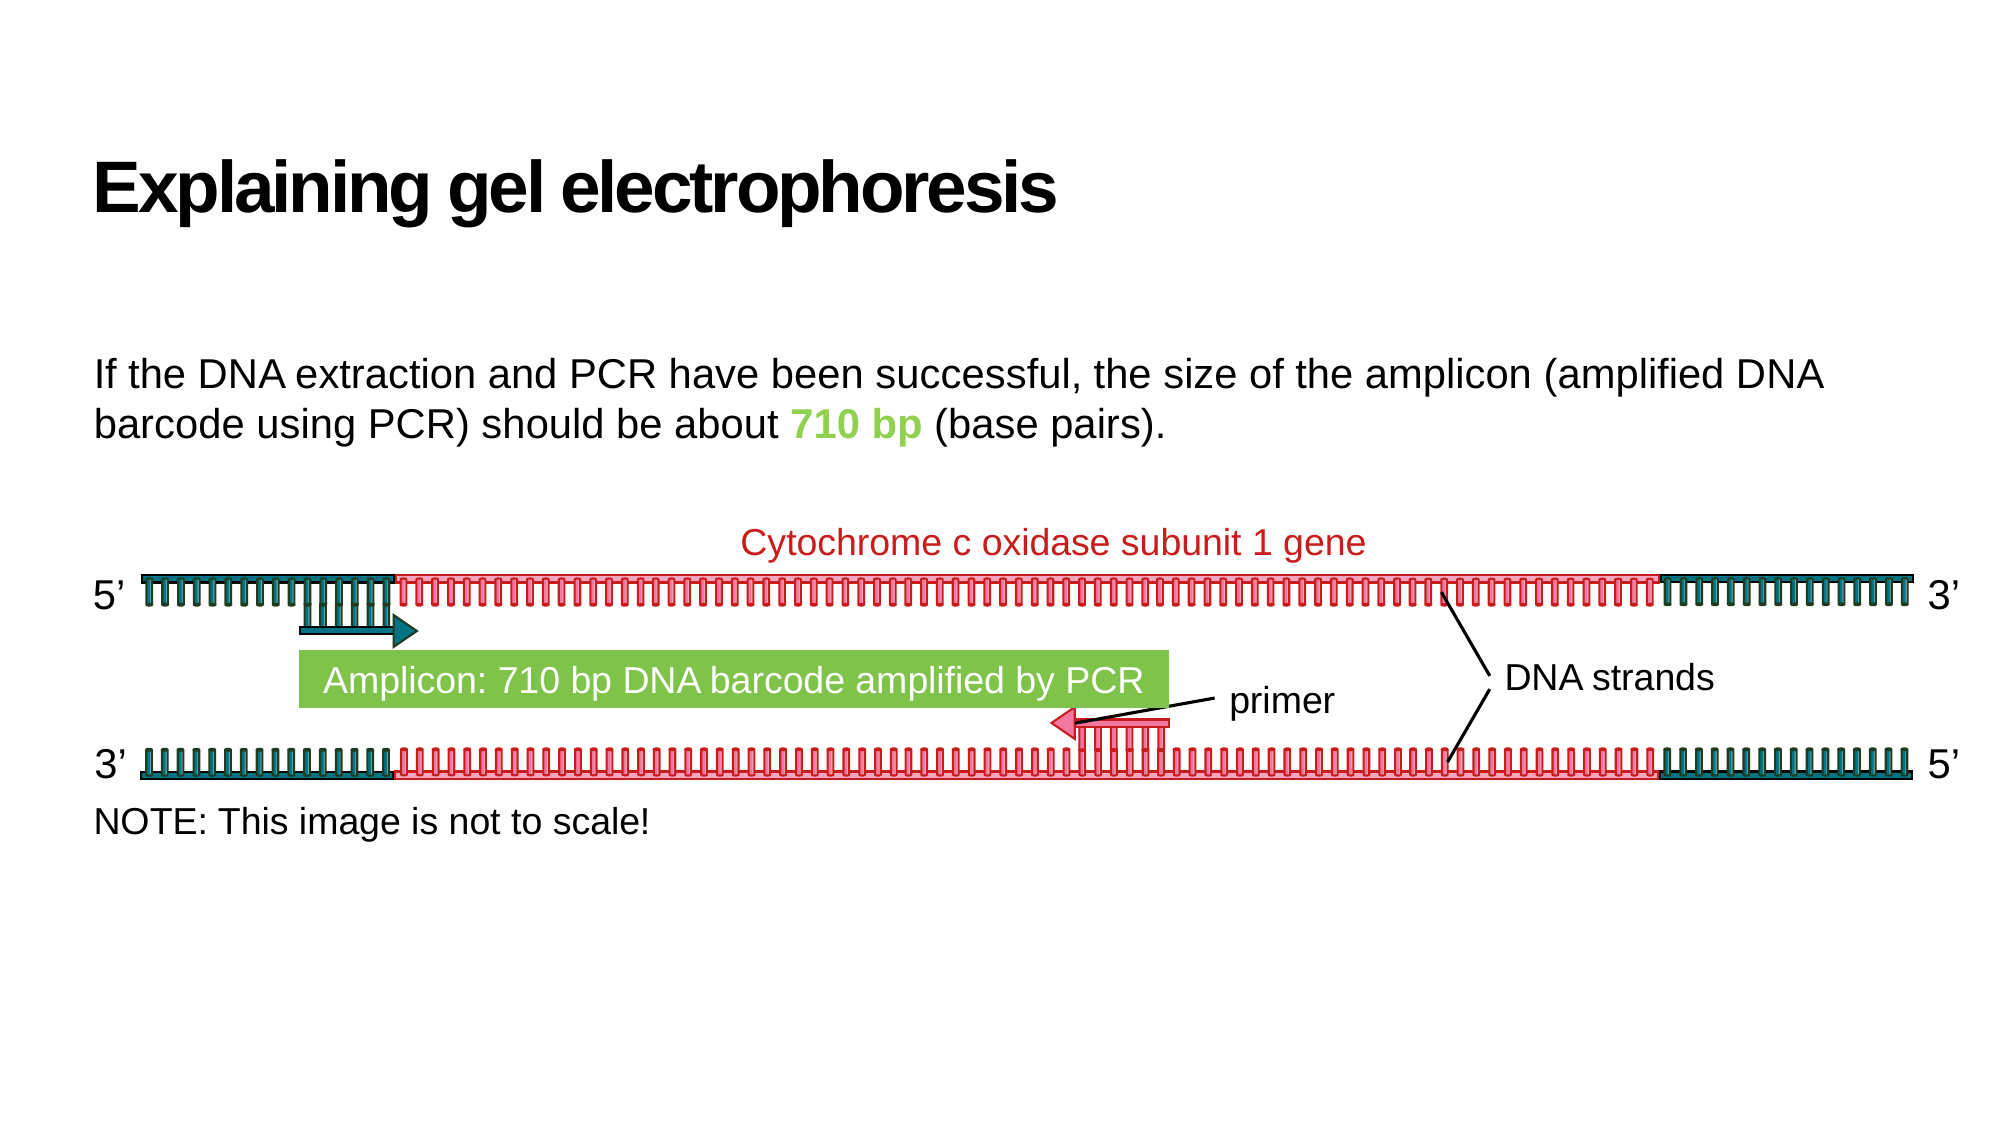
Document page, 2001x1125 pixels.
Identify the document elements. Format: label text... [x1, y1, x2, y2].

title Explaining gel electrophoresis [77, 156, 1922, 313]
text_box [77, 510, 1976, 851]
text_box If the DNA extraction and PCR have been successful, the size of the amplicon (amplified DNA barcode using PCR) should be about 710 bp (base pairs). [78, 331, 1954, 480]
